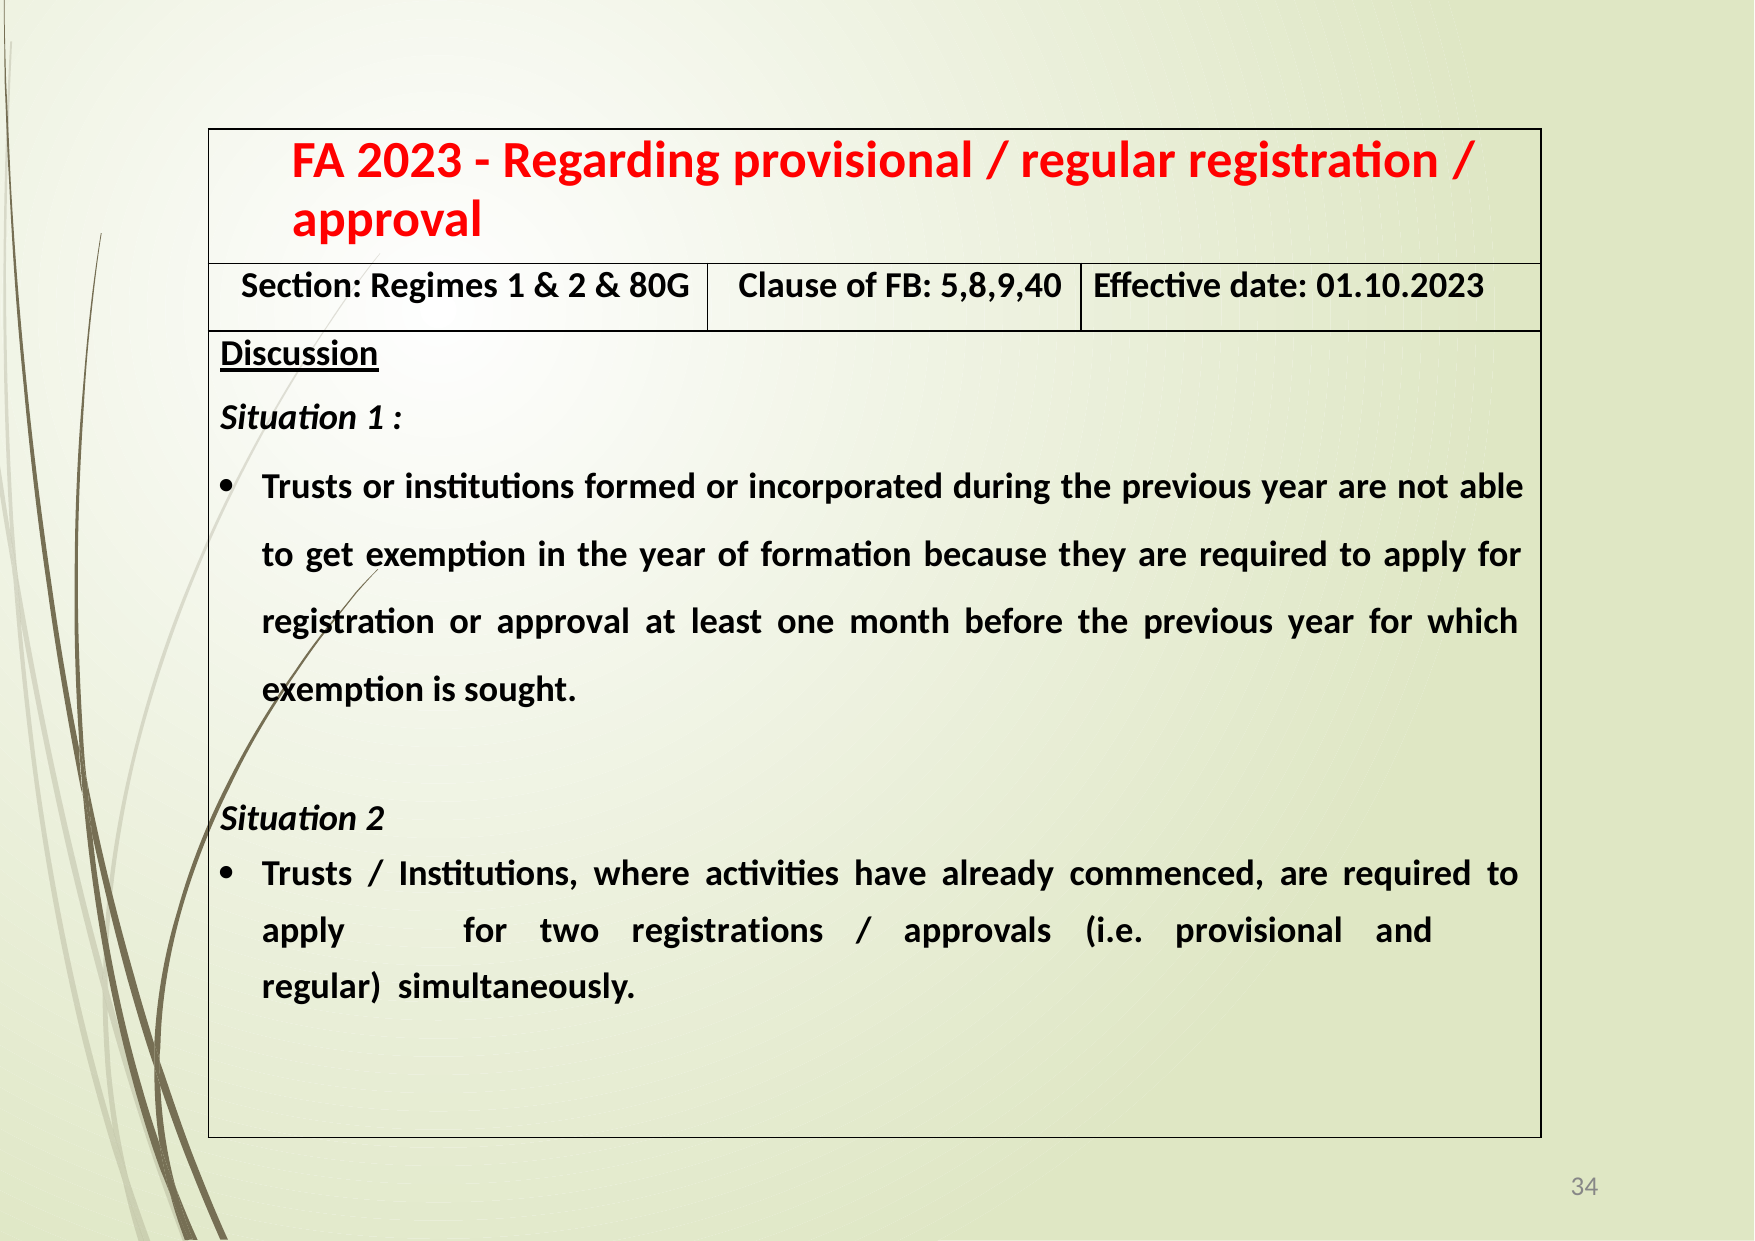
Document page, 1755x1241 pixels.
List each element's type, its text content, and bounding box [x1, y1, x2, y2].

table_header FA 2023 - Regarding provisional / regular registration / approval [209, 130, 1540, 263]
table_cell Section: Regimes 1 & 2 & 80G [209, 264, 707, 330]
table_cell Clause of FB: 5,8,9,40 [708, 264, 1080, 330]
table_cell Effective date: 01.10.2023 [1082, 264, 1540, 330]
table_cell Discussion Situation 1 : Trusts or institutions formed or incorporated during the previous year are not able to get exemption in the year of formation because they are required to apply for registration or approval at least one month before the previous year for which exemption is sought. Situation 2 Trusts / Institutions, where activities have already commenced, are required to apply for two registrations / approvals (i.e. provisional and regular) simultaneously. [209, 332, 1540, 1137]
text_box 34 [1568, 1172, 1605, 1201]
